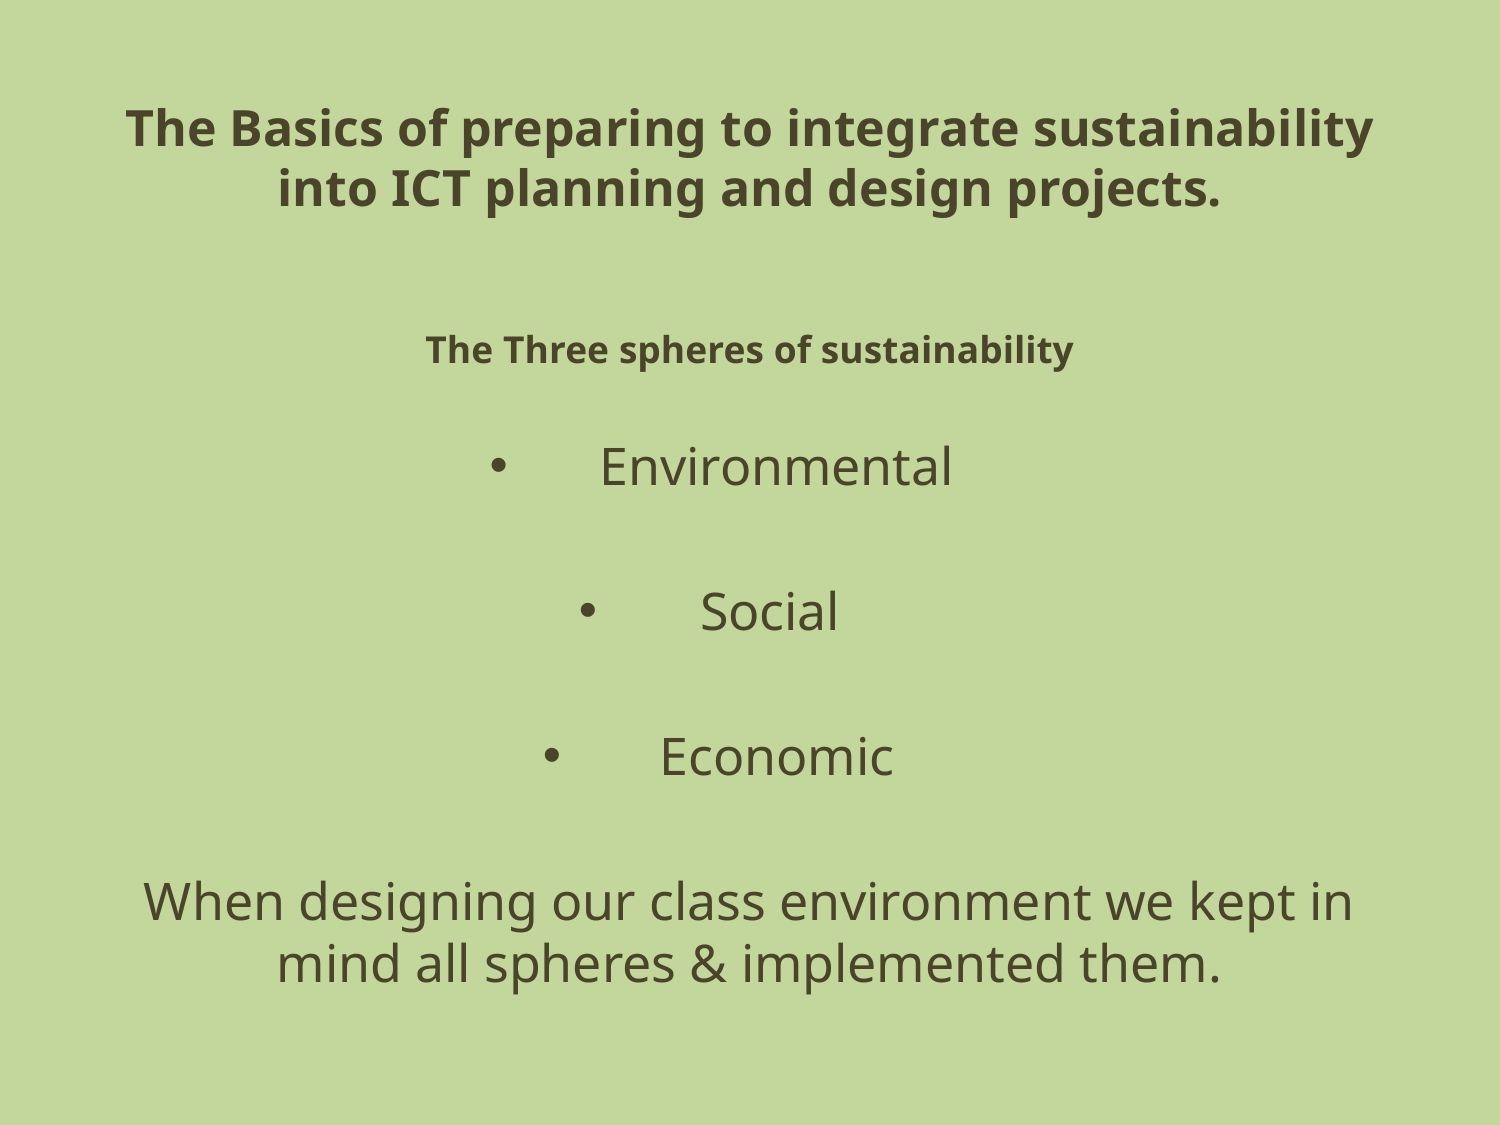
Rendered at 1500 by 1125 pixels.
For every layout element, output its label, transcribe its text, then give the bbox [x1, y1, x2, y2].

list The Three spheres of sustainability Environmental Social Economic When designing our class environment we kept in mind all spheres & implemented them. [75, 267, 1425, 1005]
title The Basics of preparing to integrate sustainability into ICT planning and design projects. [75, 45, 1425, 267]
